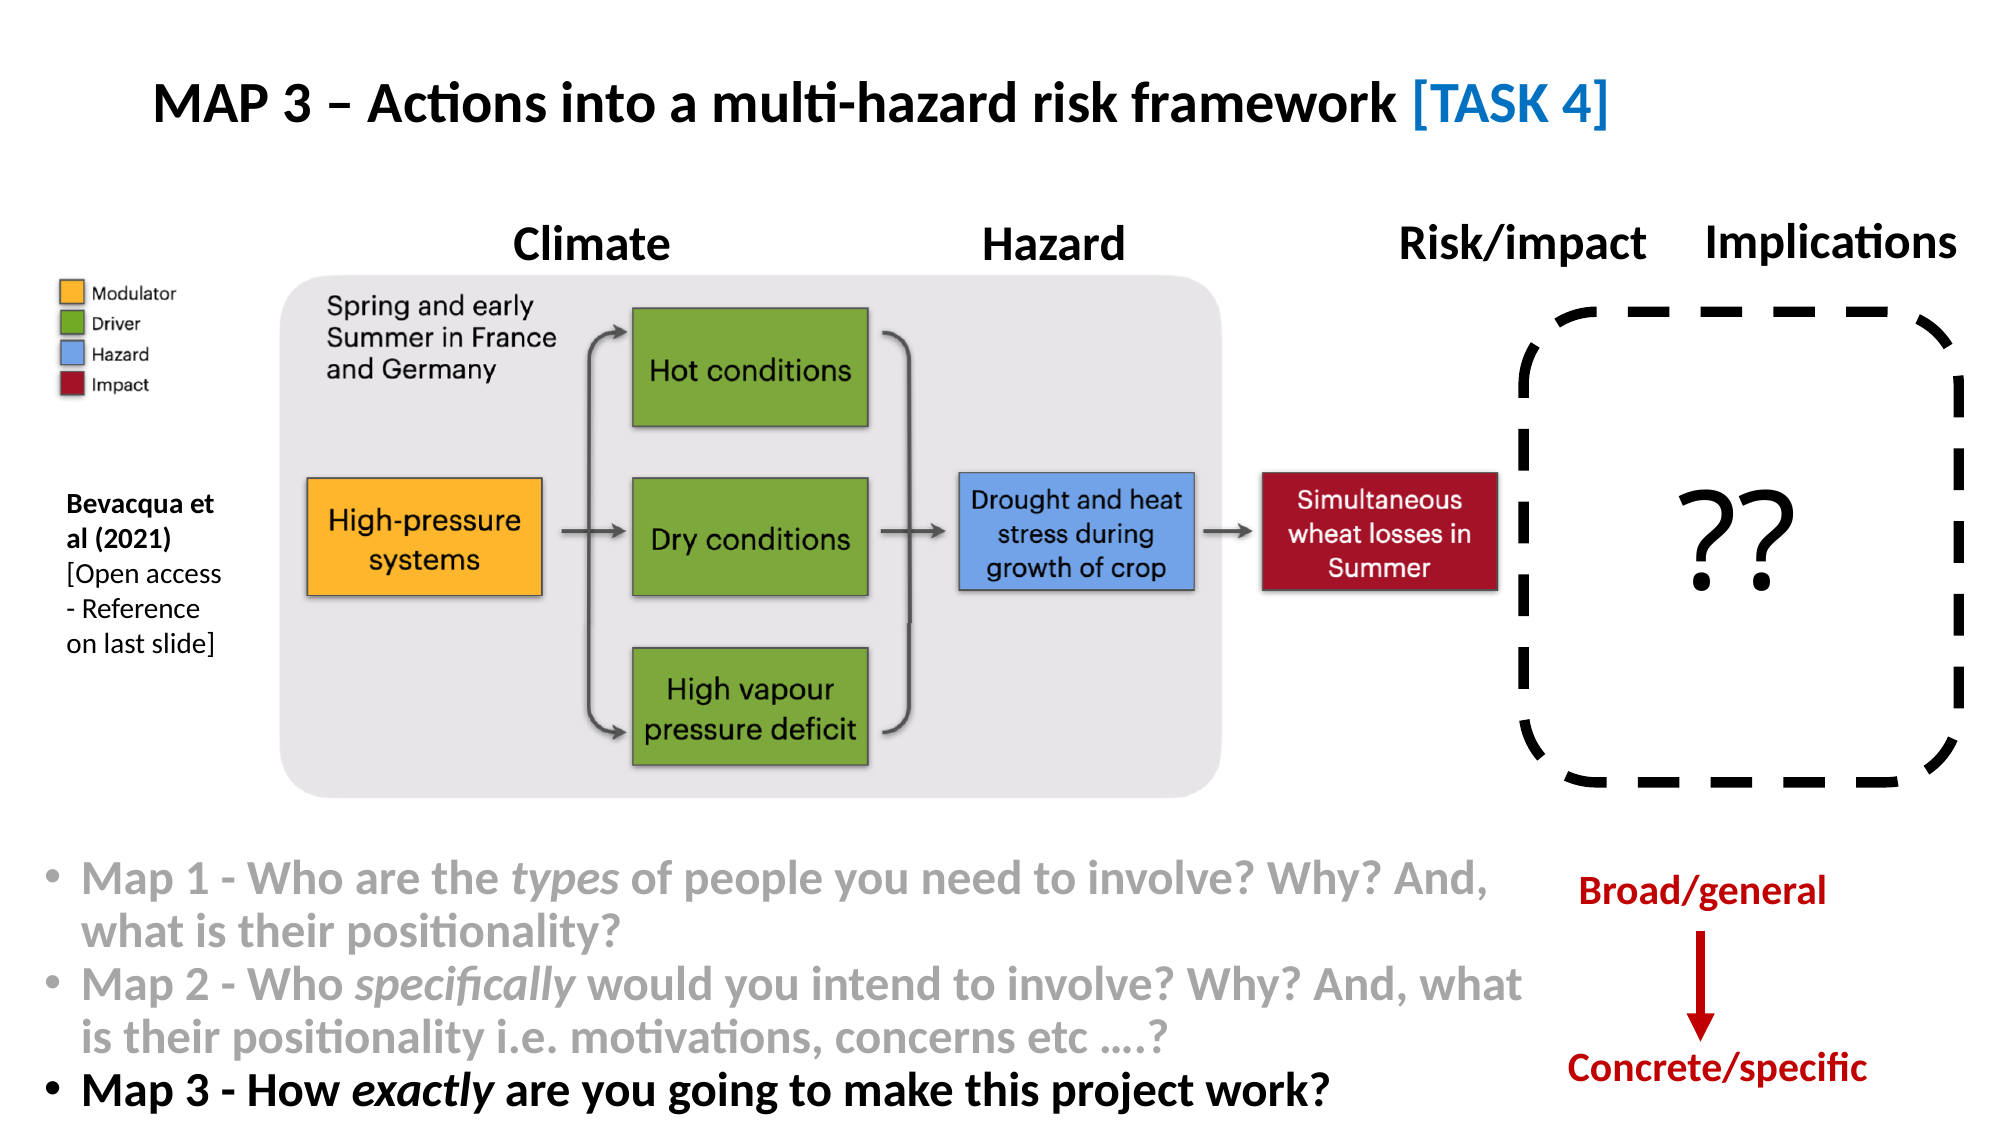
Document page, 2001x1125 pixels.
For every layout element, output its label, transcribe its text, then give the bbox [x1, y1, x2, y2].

text_box Climate [498, 203, 733, 263]
text_box Concrete/specific [1553, 1032, 1912, 1098]
text_box Risk/impact [1384, 202, 1673, 278]
text_box Implications [1689, 201, 2000, 276]
title MAP 3 – Actions into a multi-hazard risk framework [TASK 4] [137, 39, 1863, 168]
text_box ?? [1662, 444, 1872, 625]
picture [51, 263, 1509, 808]
text_box Map 1 - Who are the types of people you need to involve? Why? And, what is their positionality? Map 2 - Who specifically would you intend to involve? Why? And, what is their positionality i.e. motivations, concerns etc ….? Map 3 - How exactly are you going to make this project work? [29, 844, 1554, 1125]
text_box Hazard [967, 202, 1201, 263]
text_box [1522, 310, 1960, 784]
text_box Broad/general [1563, 855, 1971, 921]
